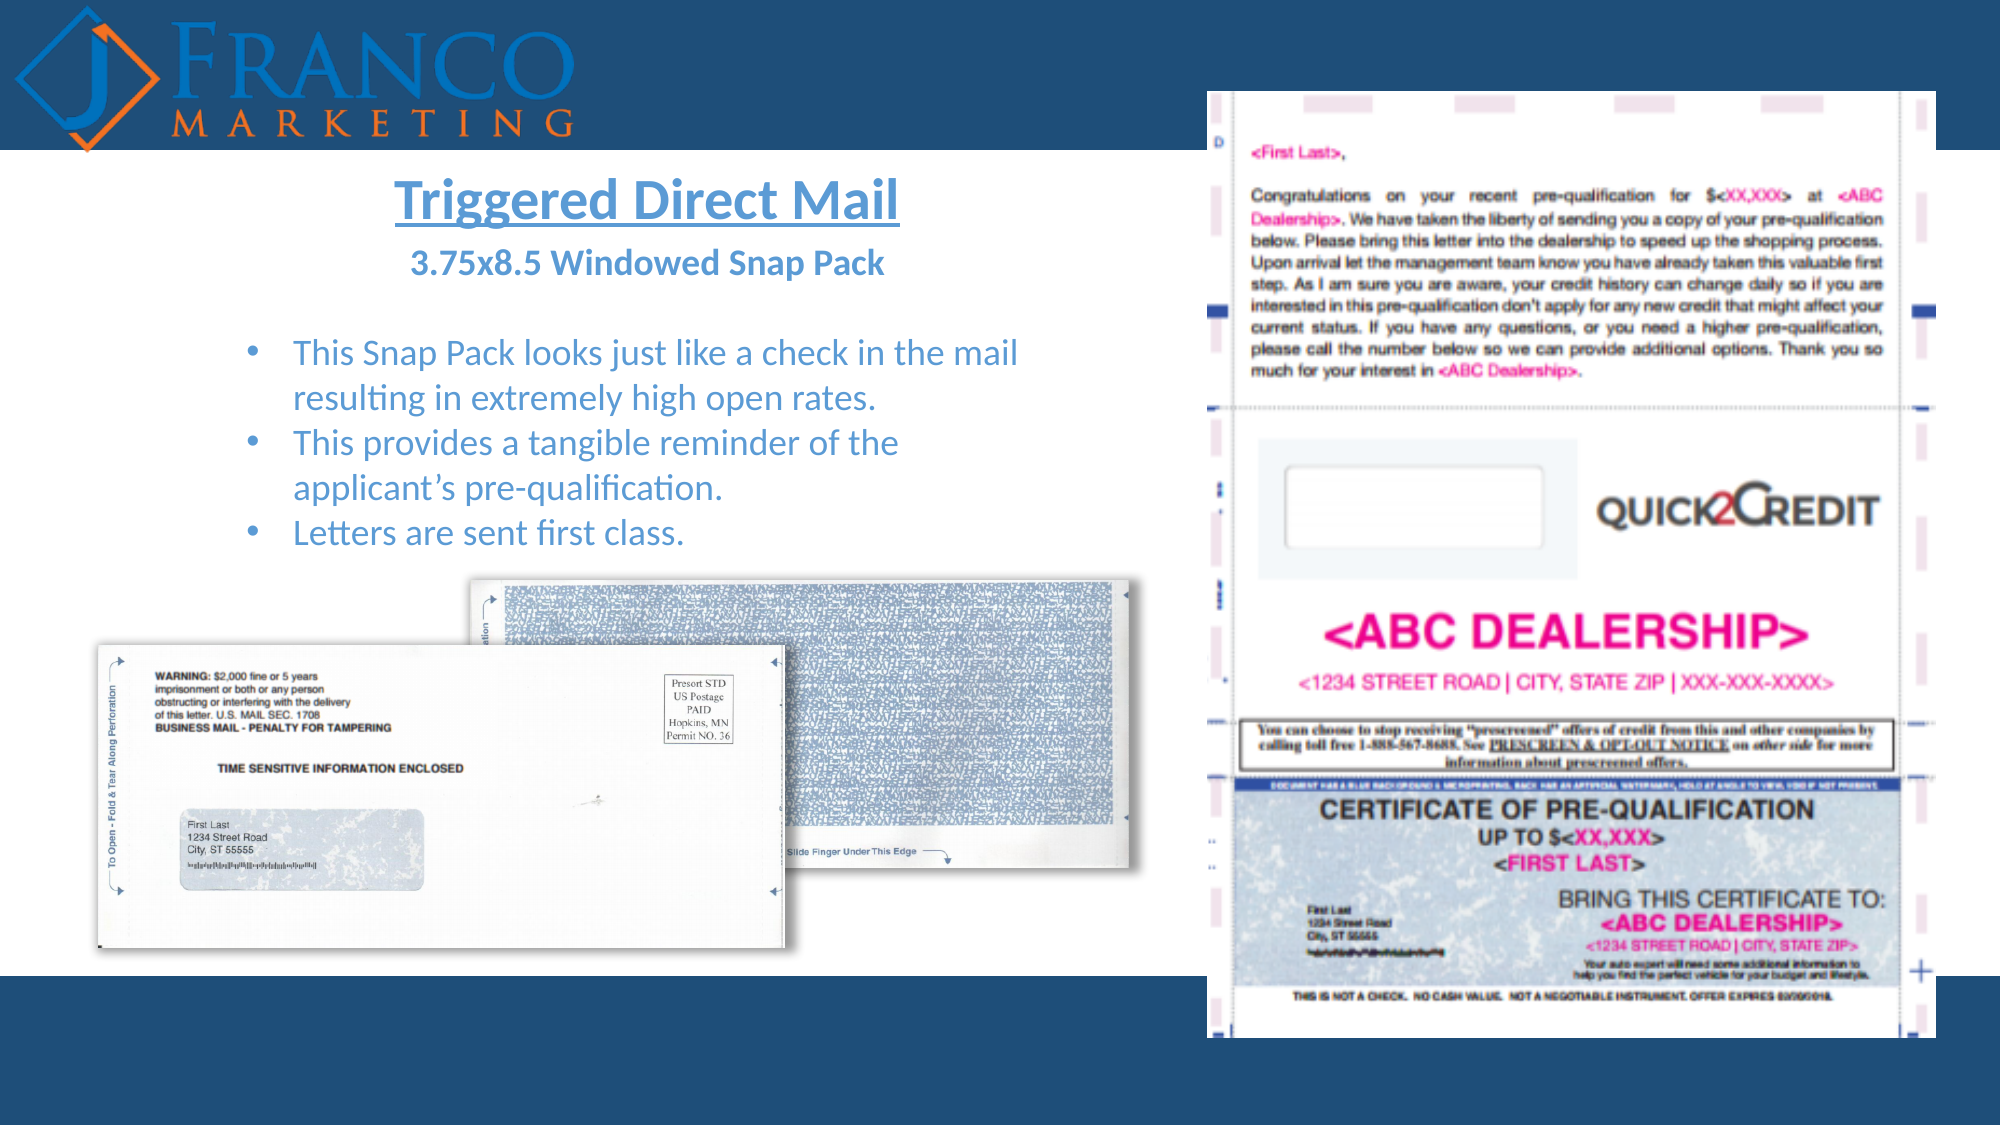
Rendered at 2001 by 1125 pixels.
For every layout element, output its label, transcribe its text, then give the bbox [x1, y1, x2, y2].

text_box 3.75x8.5 Windowed Snap Pack This Snap Pack looks just like a check in the mail resulting in extremely high open rates. This provides a tangible reminder of the applicant’s pre-qualification. Letters are sent first class. [231, 230, 1064, 560]
text_box [0, 977, 2000, 1125]
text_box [98, 580, 1129, 948]
picture [1207, 91, 1936, 1038]
picture [14, 5, 574, 153]
text_box Triggered Direct Mail [199, 153, 1096, 239]
text_box [0, 0, 2000, 150]
